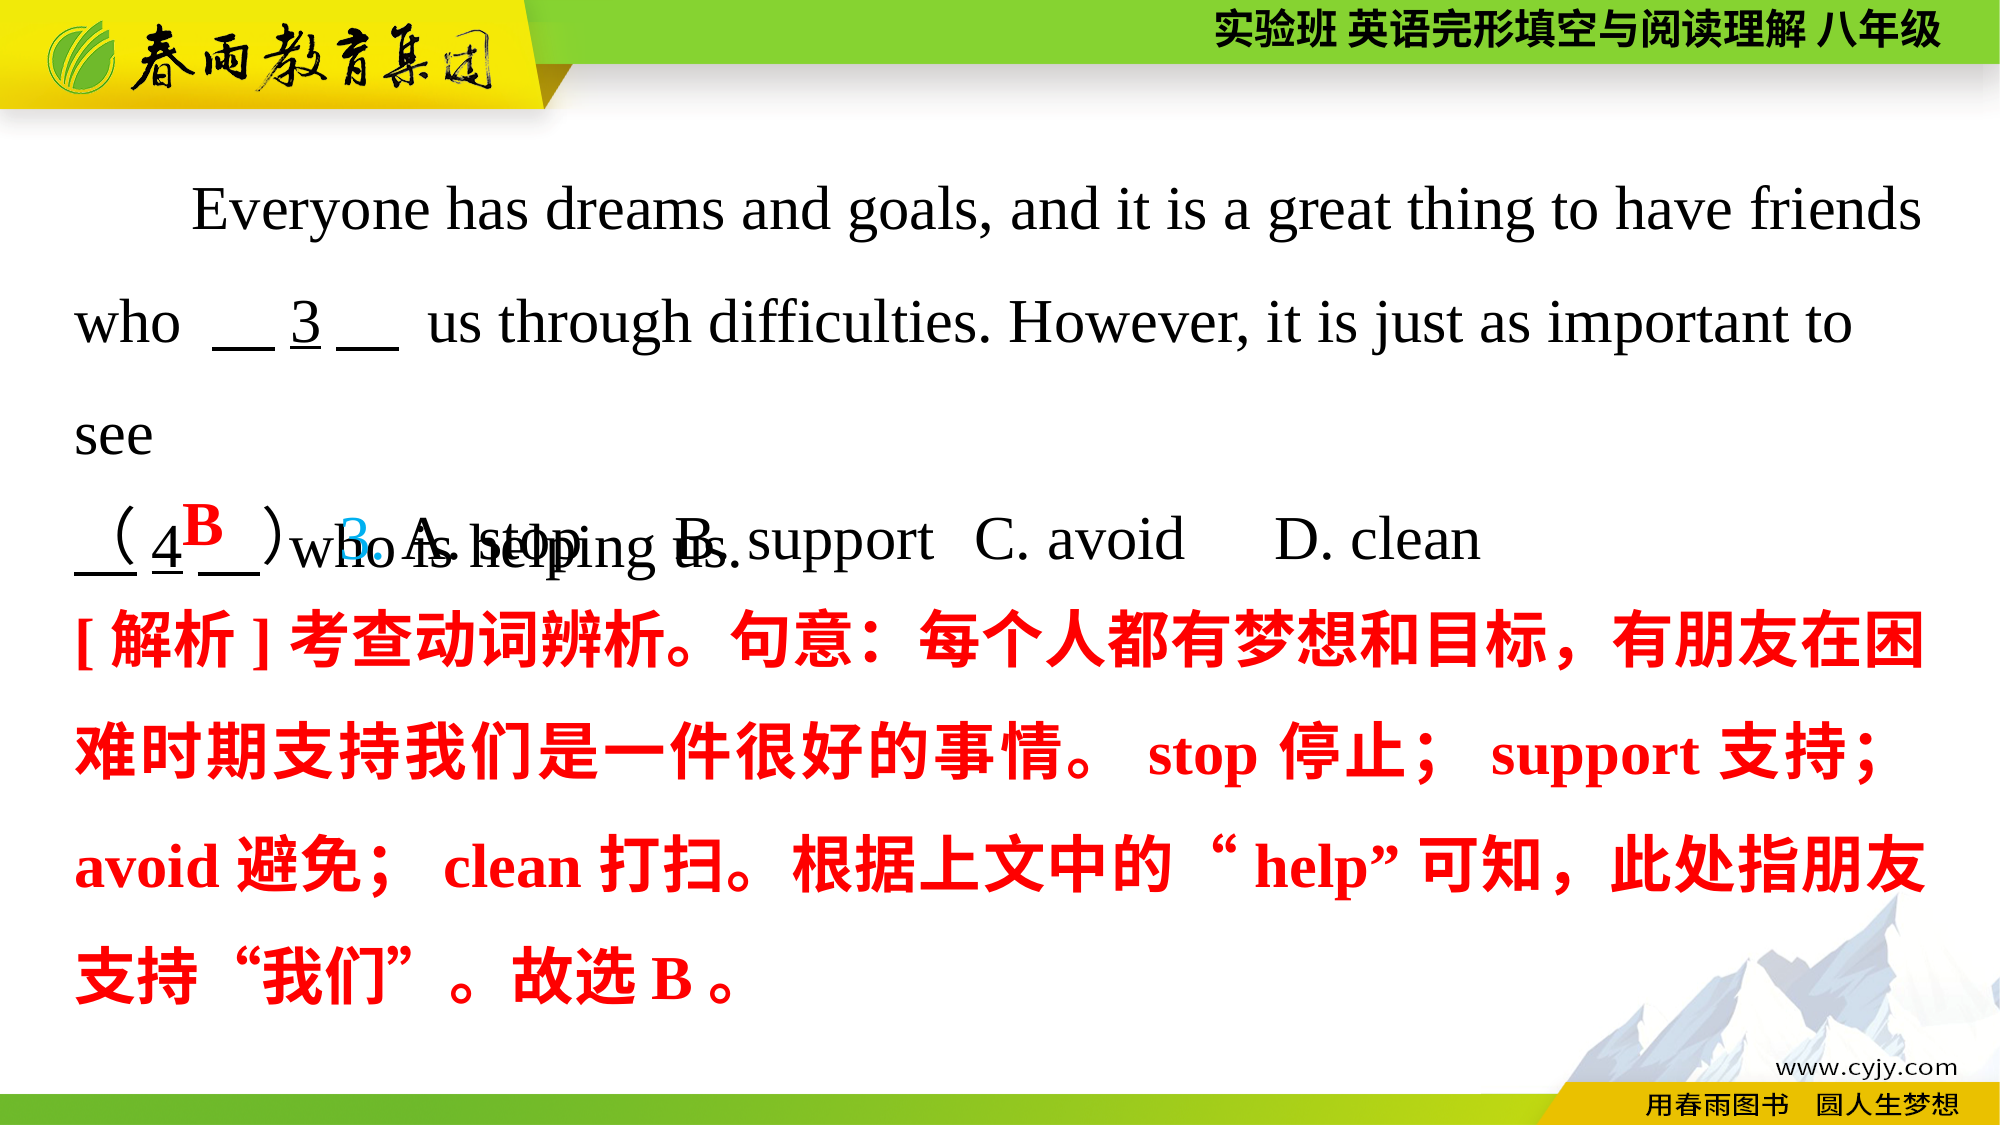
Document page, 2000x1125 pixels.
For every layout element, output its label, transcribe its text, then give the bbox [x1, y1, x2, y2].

list Everyone has dreams and goals, and it is a great thing to have friends who 3 us through difficulties. However, it is just as important to see 4 who is helping us. [59, 122, 1944, 451]
text_box （ ）3. A. stop B. support C. avoid D. clean [59, 451, 1944, 555]
text_box B [167, 475, 239, 555]
text_box [解析]考查动词辨析。句意：每个人都有梦想和目标，有朋友在困难时期支持我们是一件很好的事情。stop停止；support支持；avoid避免；clean打扫。根据上文中的“help”可知，此处指朋友支持“我们”。故选B。 [59, 555, 1944, 1020]
picture [0, 0, 2000, 1125]
